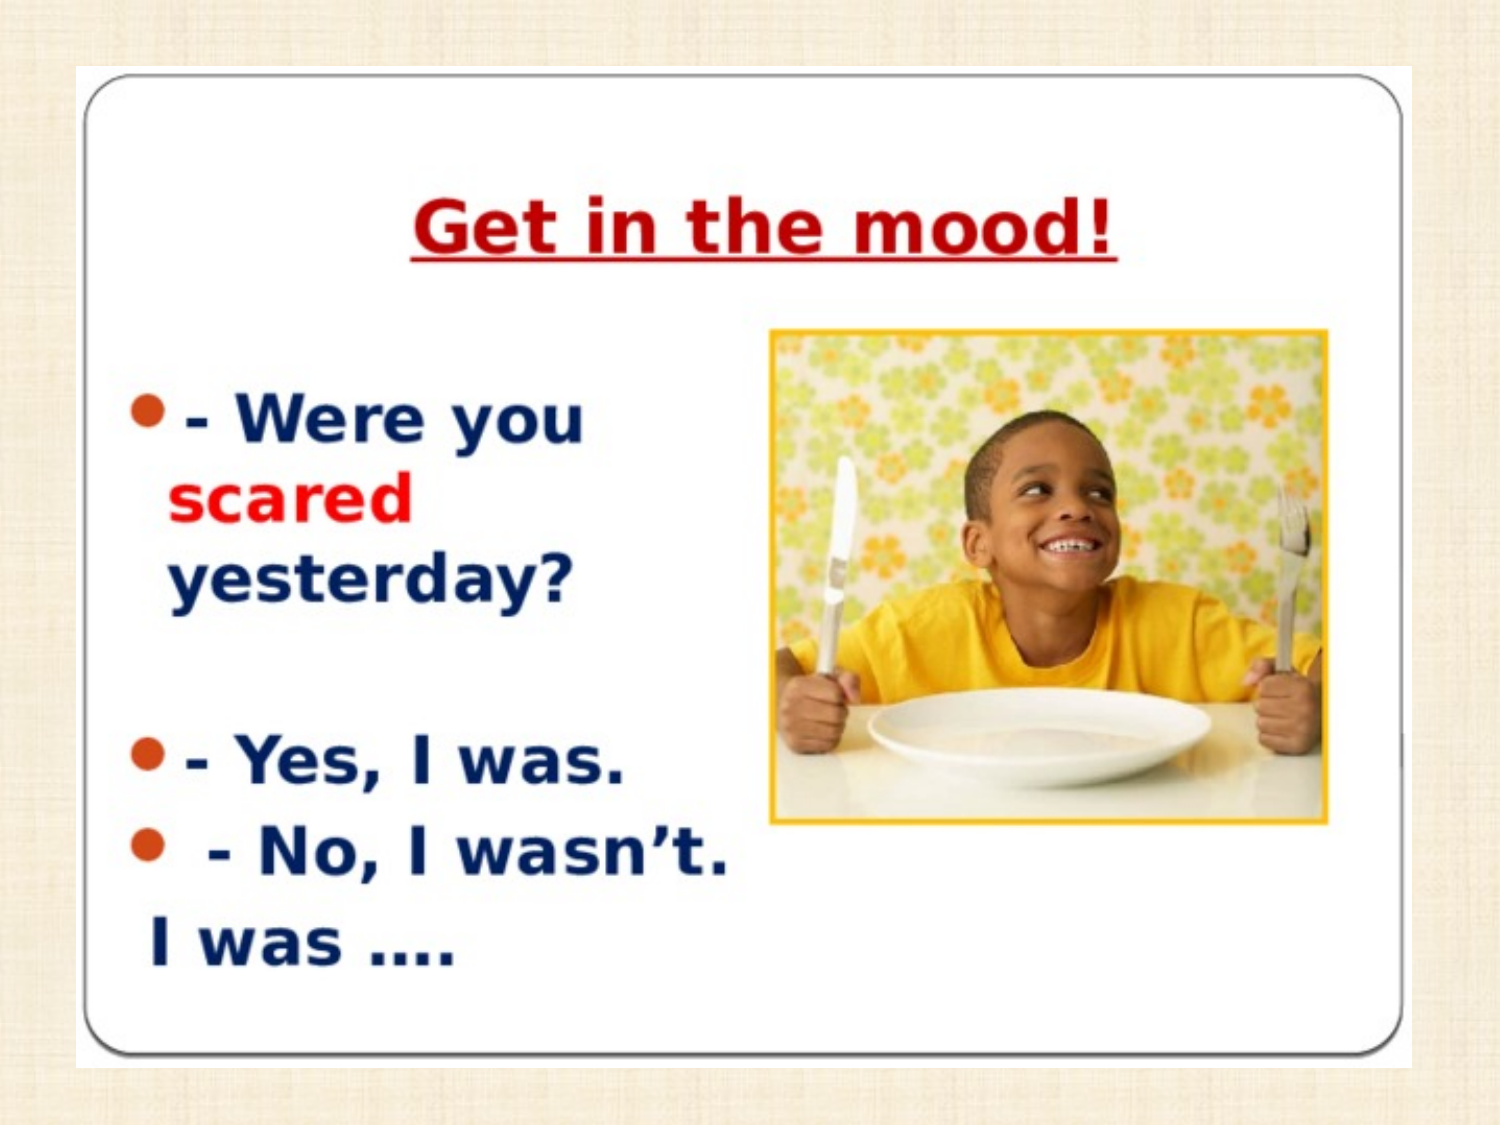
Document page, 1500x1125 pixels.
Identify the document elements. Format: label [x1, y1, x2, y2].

picture [76, 66, 1412, 1068]
